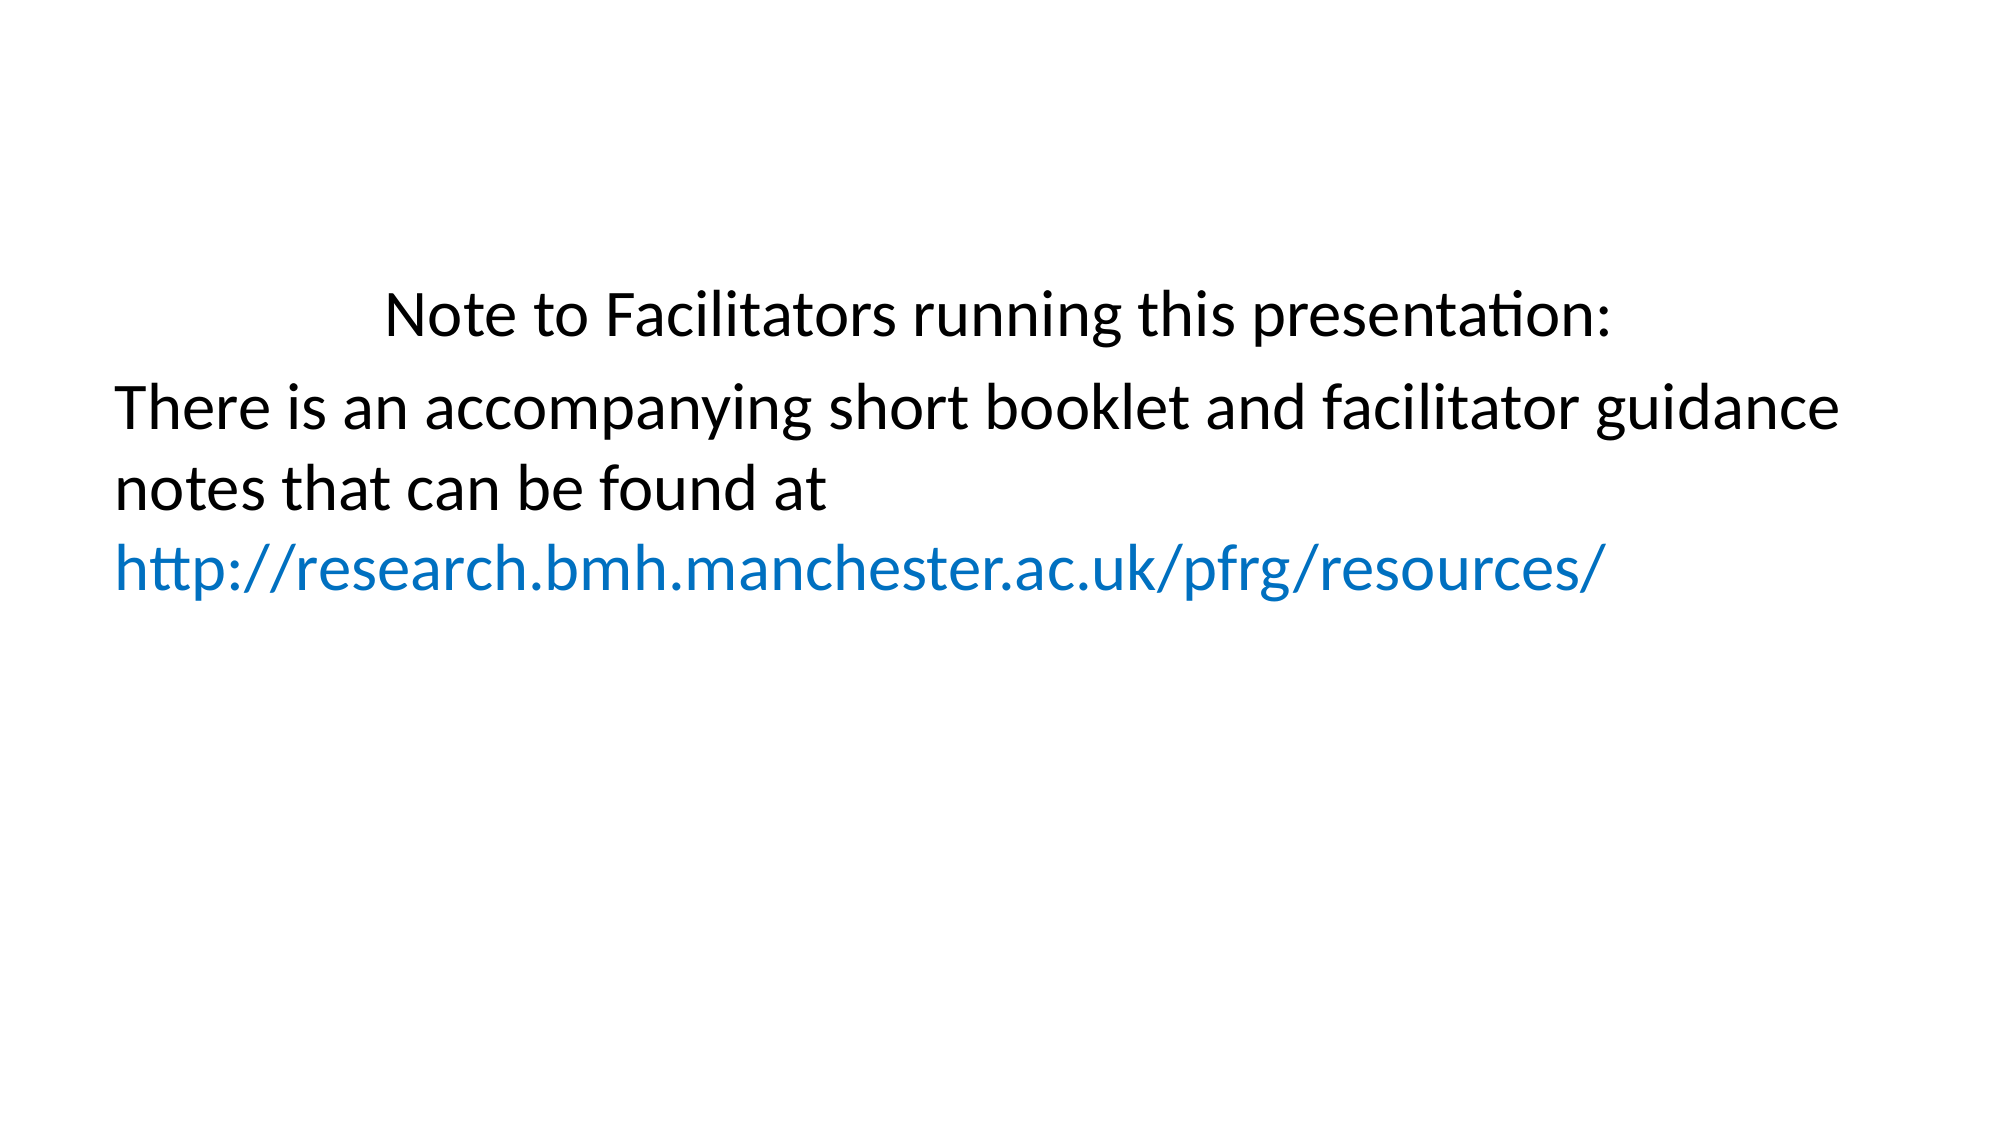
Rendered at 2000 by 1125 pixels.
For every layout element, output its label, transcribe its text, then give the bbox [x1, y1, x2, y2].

list Note to Facilitators running this presentation: There is an accompanying short booklet and facilitator guidance notes that can be found at http://research.bmh.manchester.ac.uk/pfrg/resources/ [99, 262, 1900, 1005]
